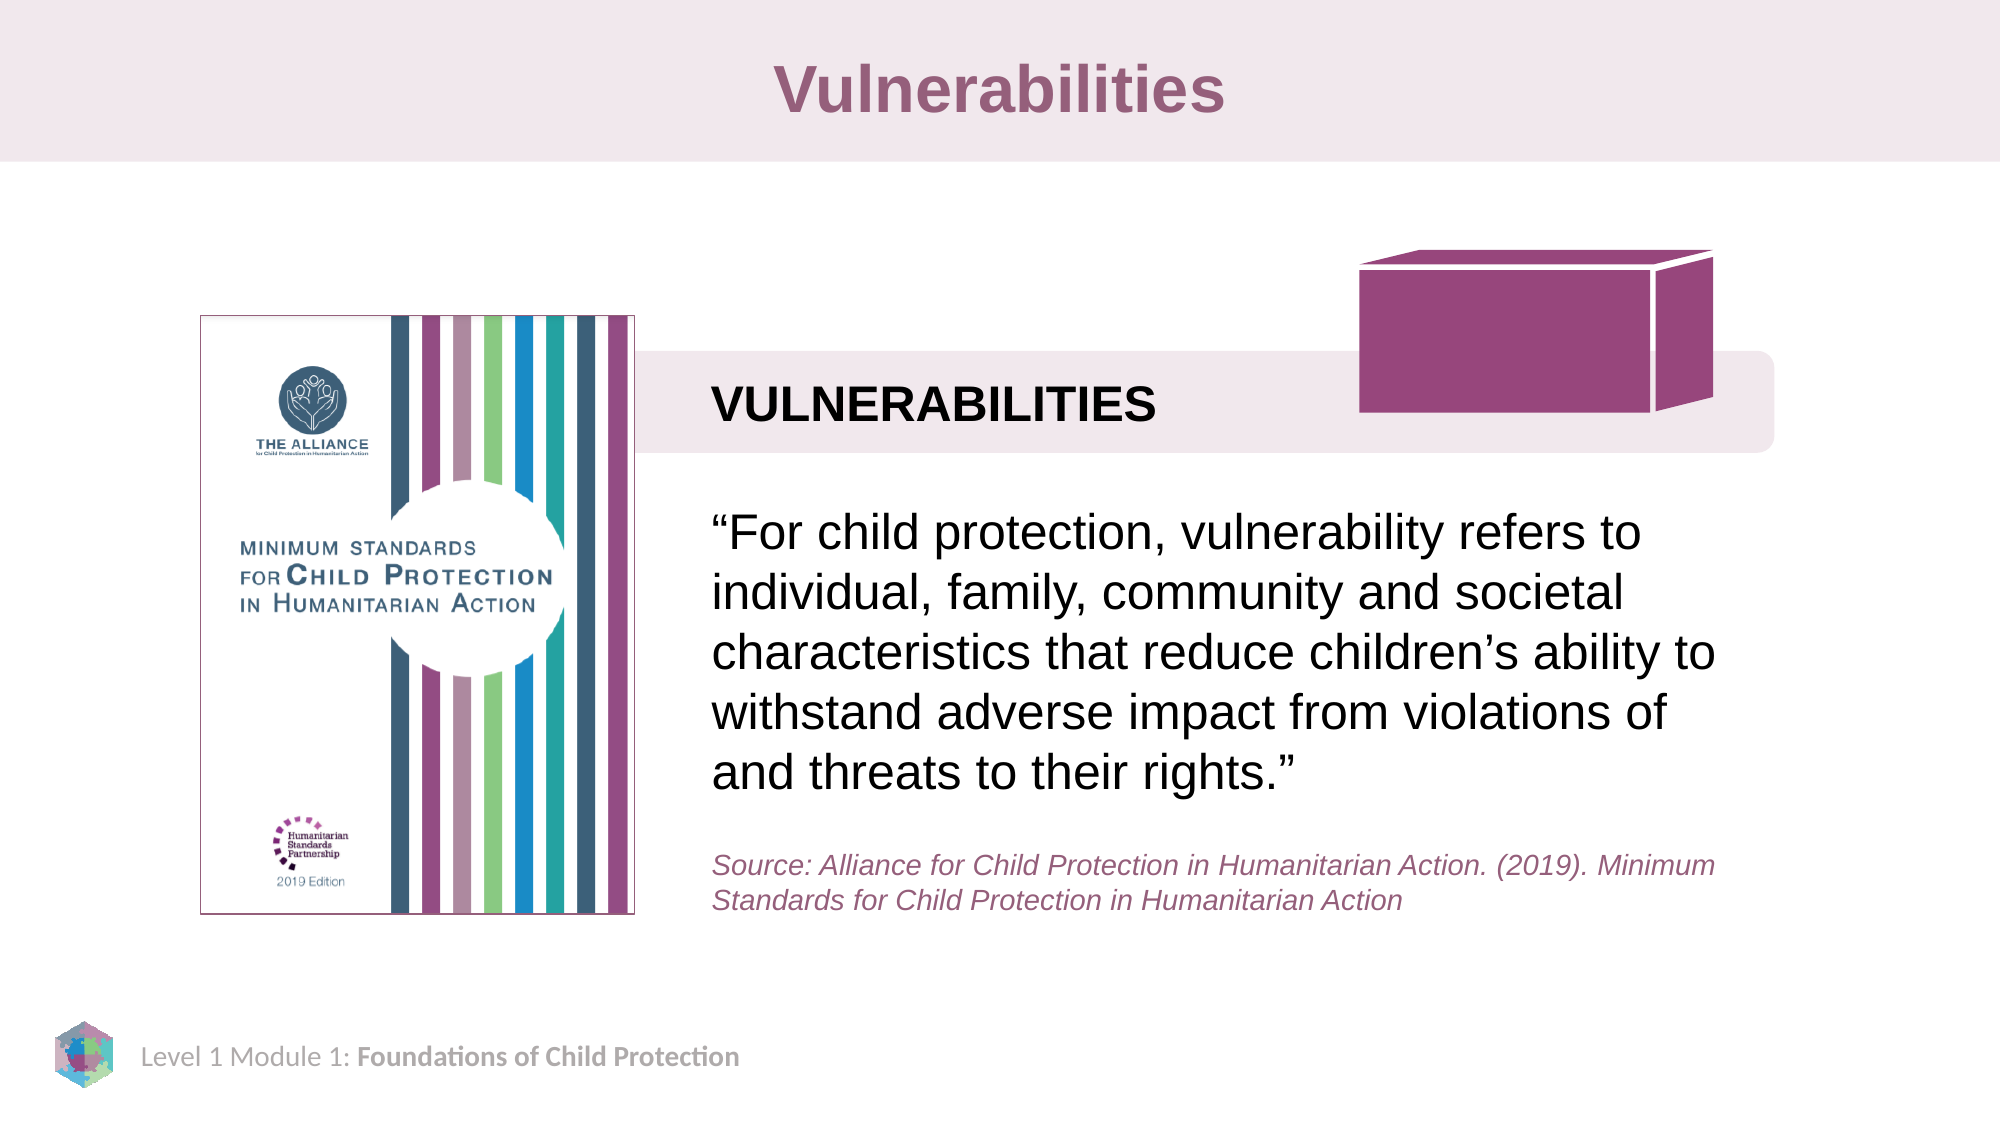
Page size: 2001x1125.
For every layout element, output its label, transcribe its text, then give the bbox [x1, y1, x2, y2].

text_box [1359, 249, 1714, 413]
text_box Source: Alliance for Child Protection in Humanitarian Action. (2019). Minimum Standards for Child Protection in Humanitarian Action [696, 838, 1777, 924]
text_box “For child protection, vulnerability refers to individual, family, community and societal characteristics that reduce children’s ability to withstand adverse impact from violations of and threats to their rights.” [696, 491, 1775, 807]
text_box VULNERABILITIES [635, 349, 1776, 454]
picture [55, 1021, 113, 1088]
picture [201, 316, 634, 914]
title Vulnerabilities [137, 19, 1863, 163]
